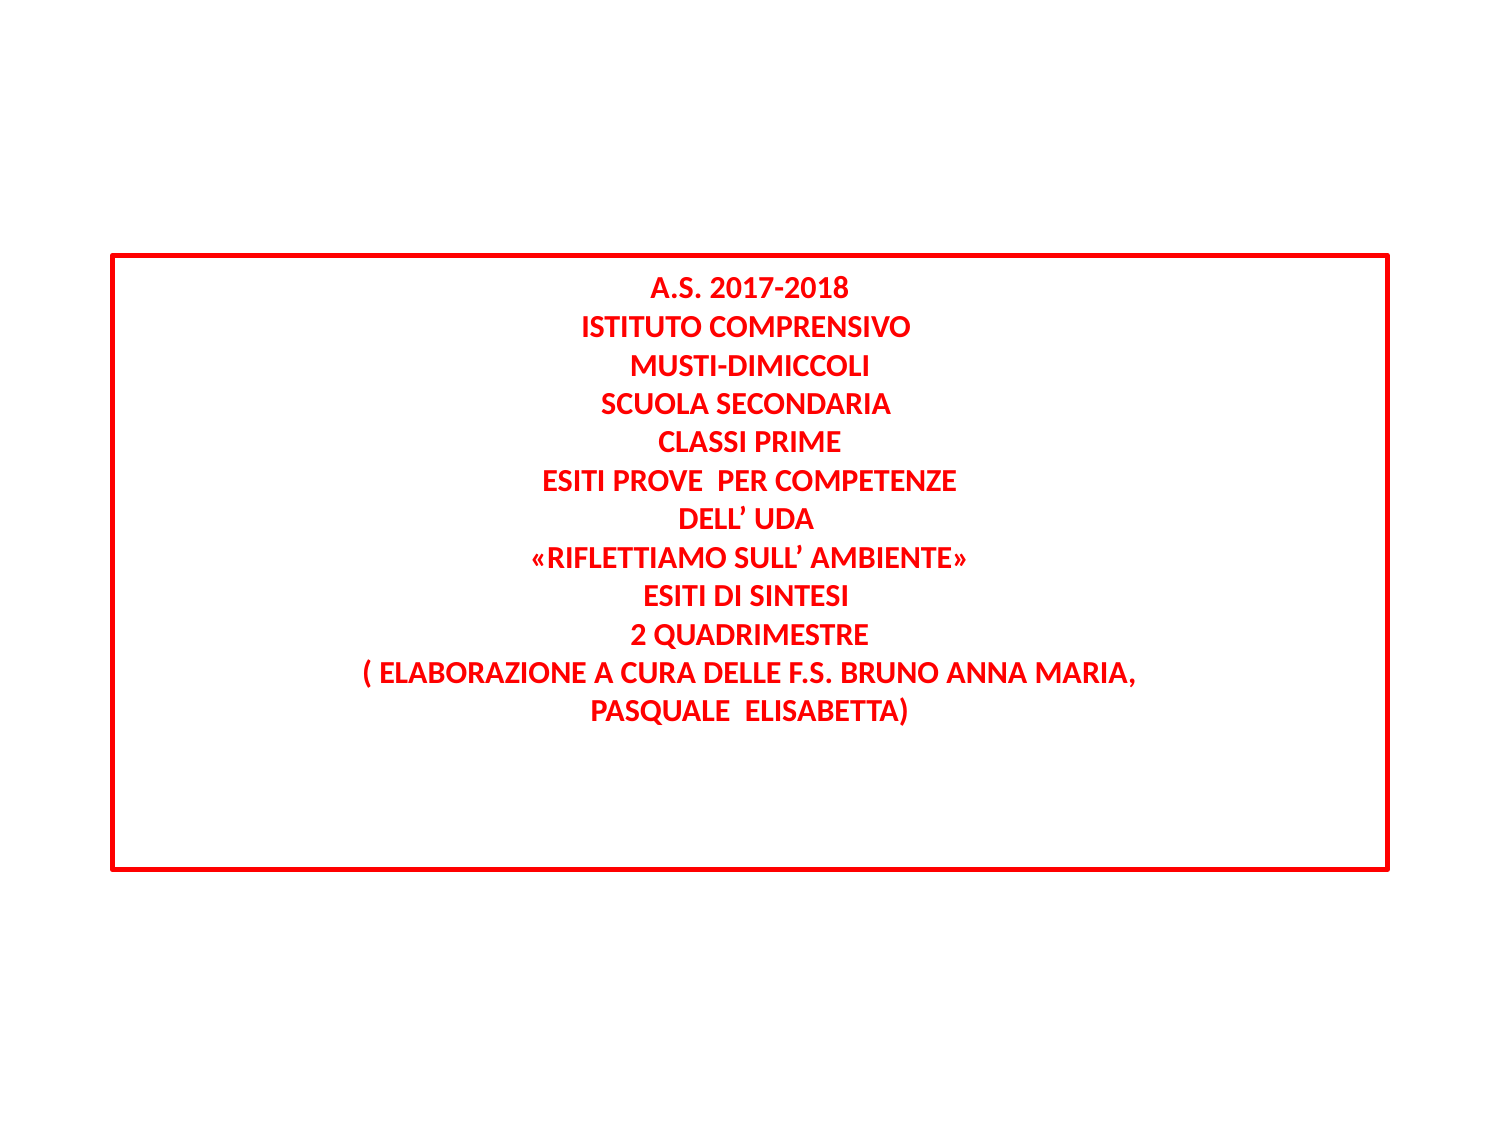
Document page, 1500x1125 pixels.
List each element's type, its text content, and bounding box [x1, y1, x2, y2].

text_box A.S. 2017-2018 ISTITUTO COMPRENSIVO MUSTI-DIMICCOLI SCUOLA SECONDARIA CLASSI PRIME ESITI PROVE PER COMPETENZE DELL’ UDA «RIFLETTIAMO SULL’ AMBIENTE» ESITI DI SINTESI 2 QUADRIMESTRE ( ELABORAZIONE A CURA DELLE F.S. BRUNO ANNA MARIA, PASQUALE ELISABETTA) [112, 255, 1388, 870]
